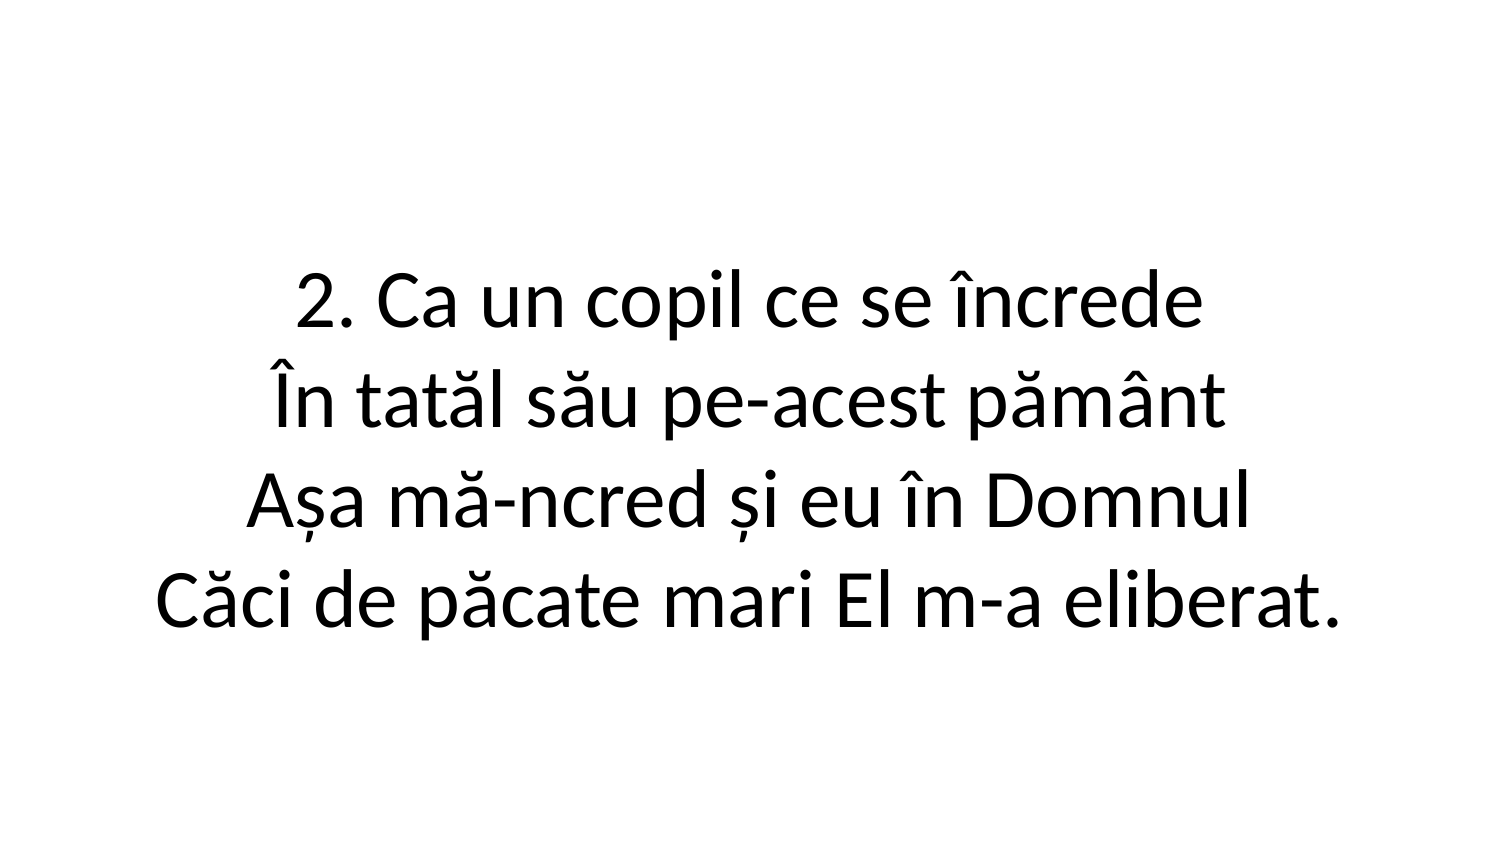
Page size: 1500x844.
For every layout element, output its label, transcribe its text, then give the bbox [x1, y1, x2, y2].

text_box 2. Ca un copil ce se încrede În tatăl său pe-acest pământ Așa mă-ncred și eu în Domnul Căci de păcate mari El m-a eliberat. [141, 192, 1359, 652]
